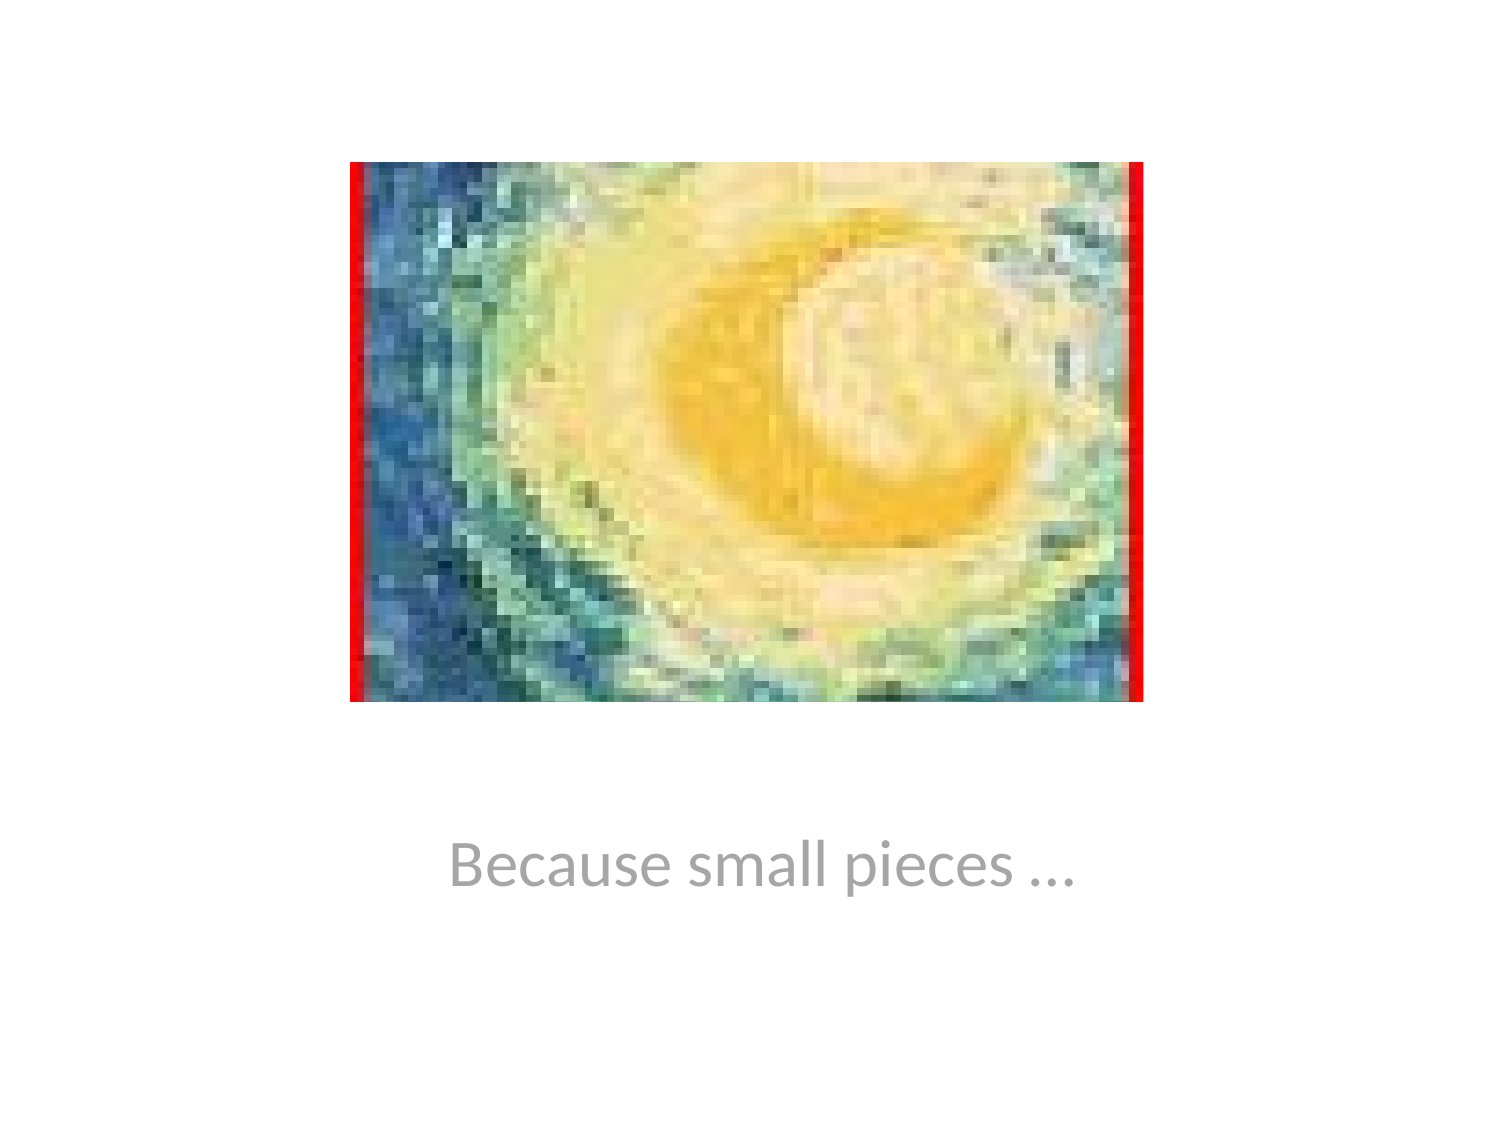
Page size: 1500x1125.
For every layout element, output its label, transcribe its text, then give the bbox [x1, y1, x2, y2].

picture [349, 162, 1144, 702]
list Because small pieces … [312, 812, 1213, 945]
